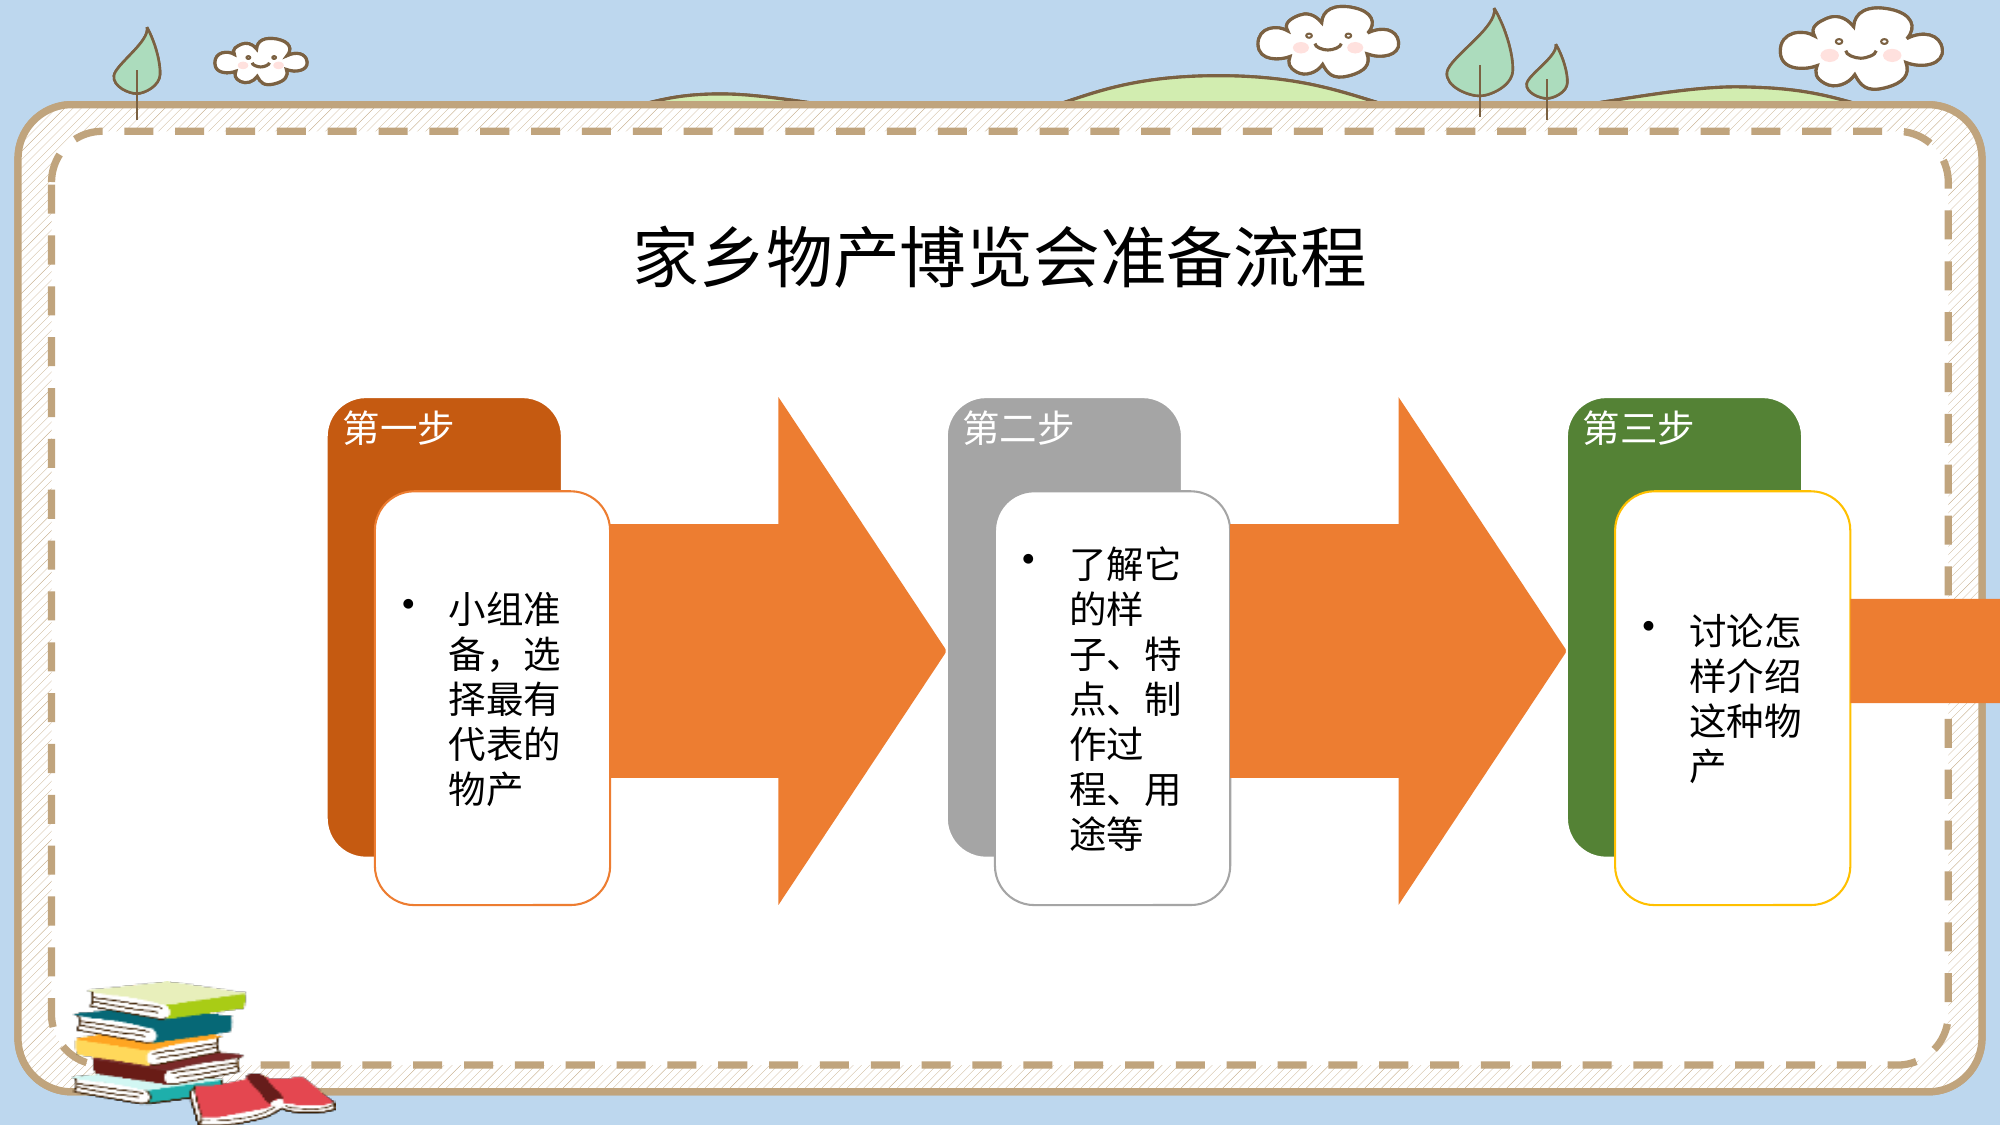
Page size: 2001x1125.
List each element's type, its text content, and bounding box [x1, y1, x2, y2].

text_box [326, 397, 1674, 905]
text_box 家乡物产博览会准备流程 [362, 208, 1638, 303]
picture [71, 981, 336, 1125]
